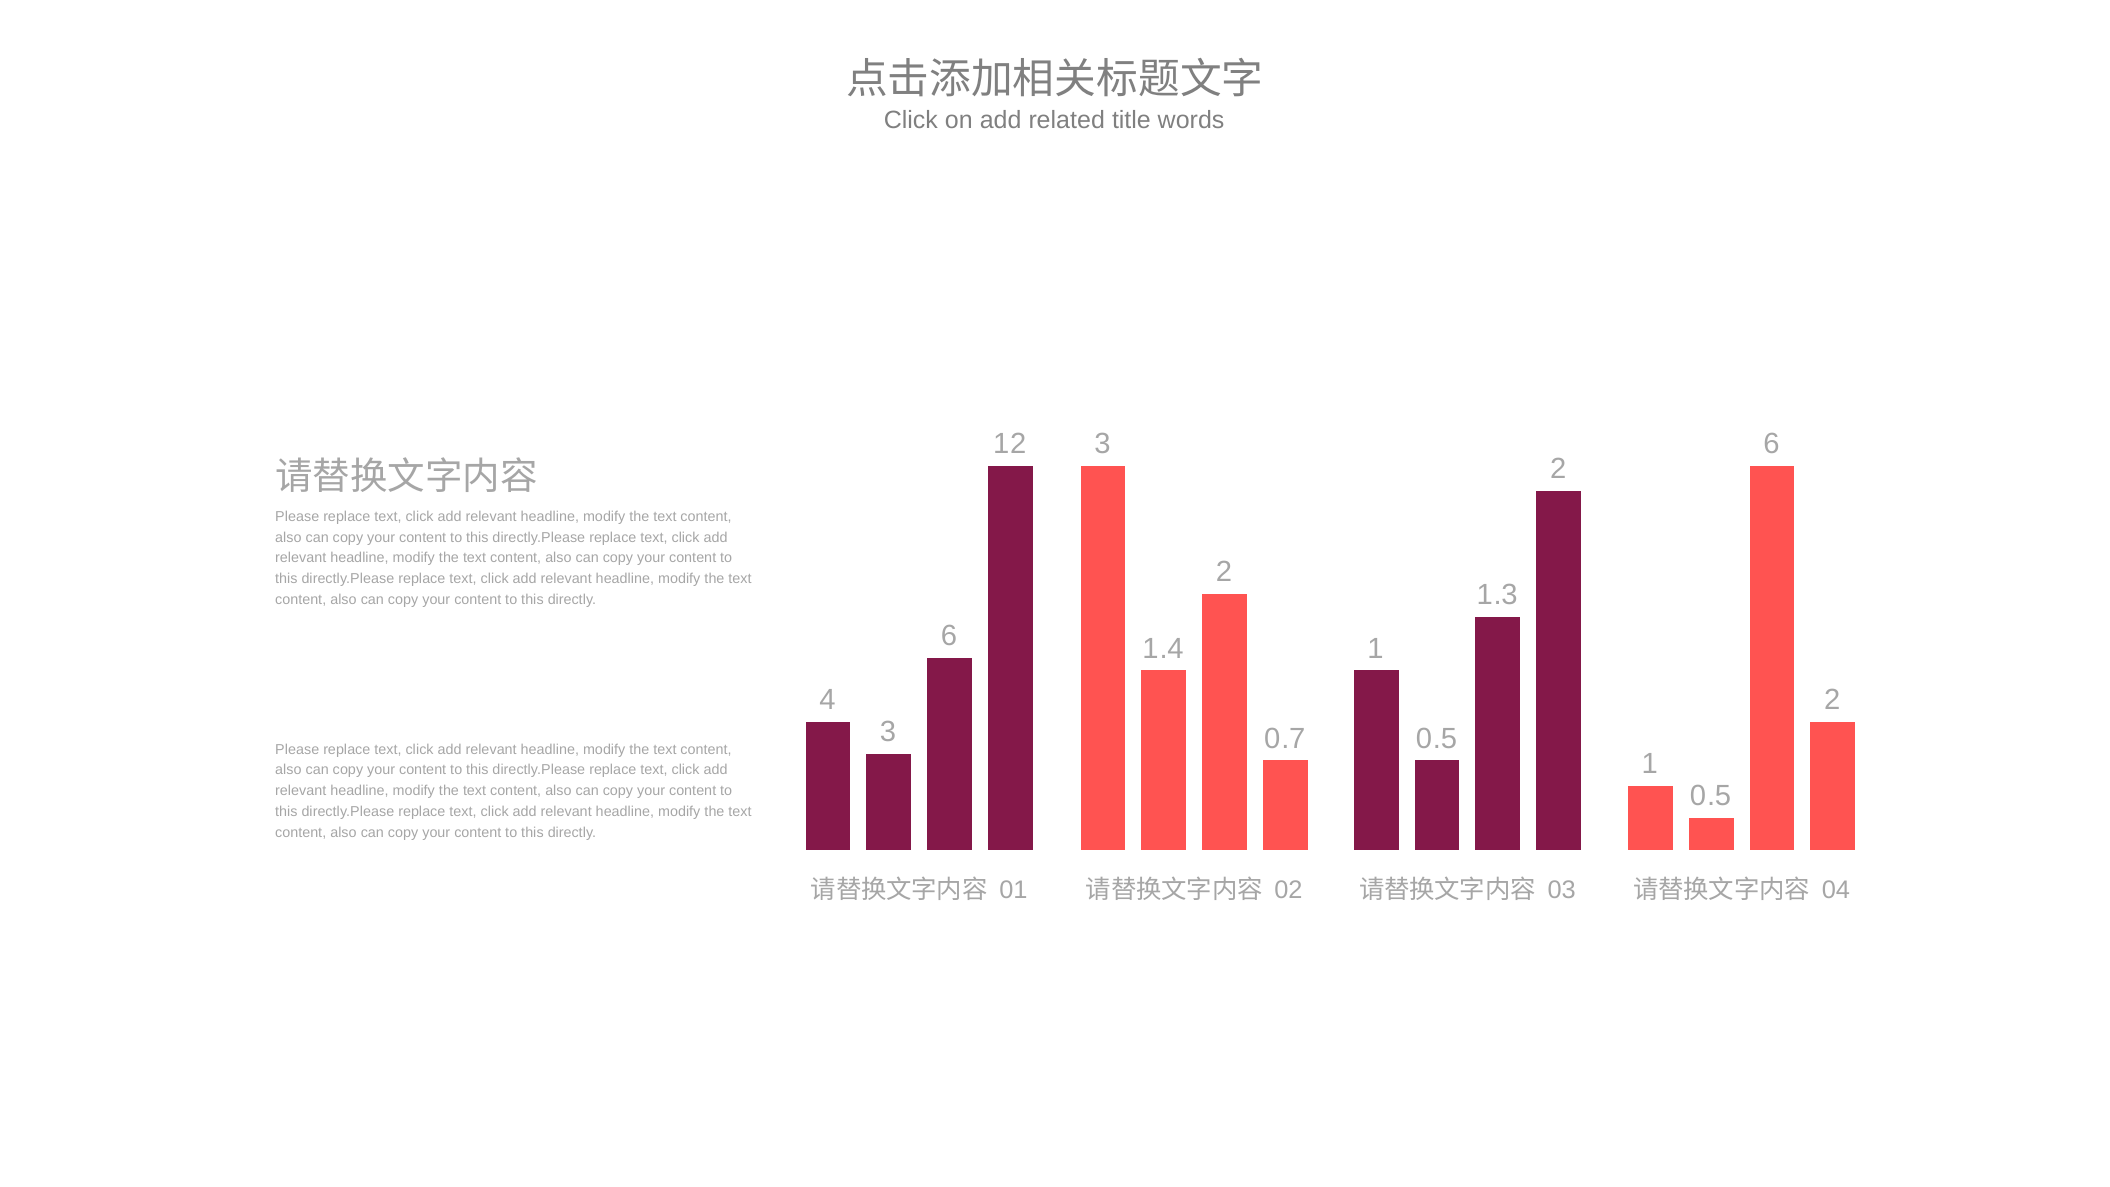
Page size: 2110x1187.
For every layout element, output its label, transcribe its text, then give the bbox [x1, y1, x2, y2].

text_box Click on add related title words [864, 95, 1246, 158]
chart [1340, 392, 1594, 860]
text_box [275, 443, 758, 842]
chart [1614, 392, 1869, 860]
text_box 请替换文字内容 03 [1359, 867, 1576, 905]
text_box 请替换文字内容 04 [1633, 867, 1850, 905]
chart [792, 392, 1046, 860]
text_box 点击添加相关标题文字 [803, 44, 1307, 107]
chart [1067, 392, 1321, 860]
text_box 请替换文字内容 02 [1085, 867, 1303, 905]
text_box 请替换文字内容 01 [810, 867, 1028, 905]
